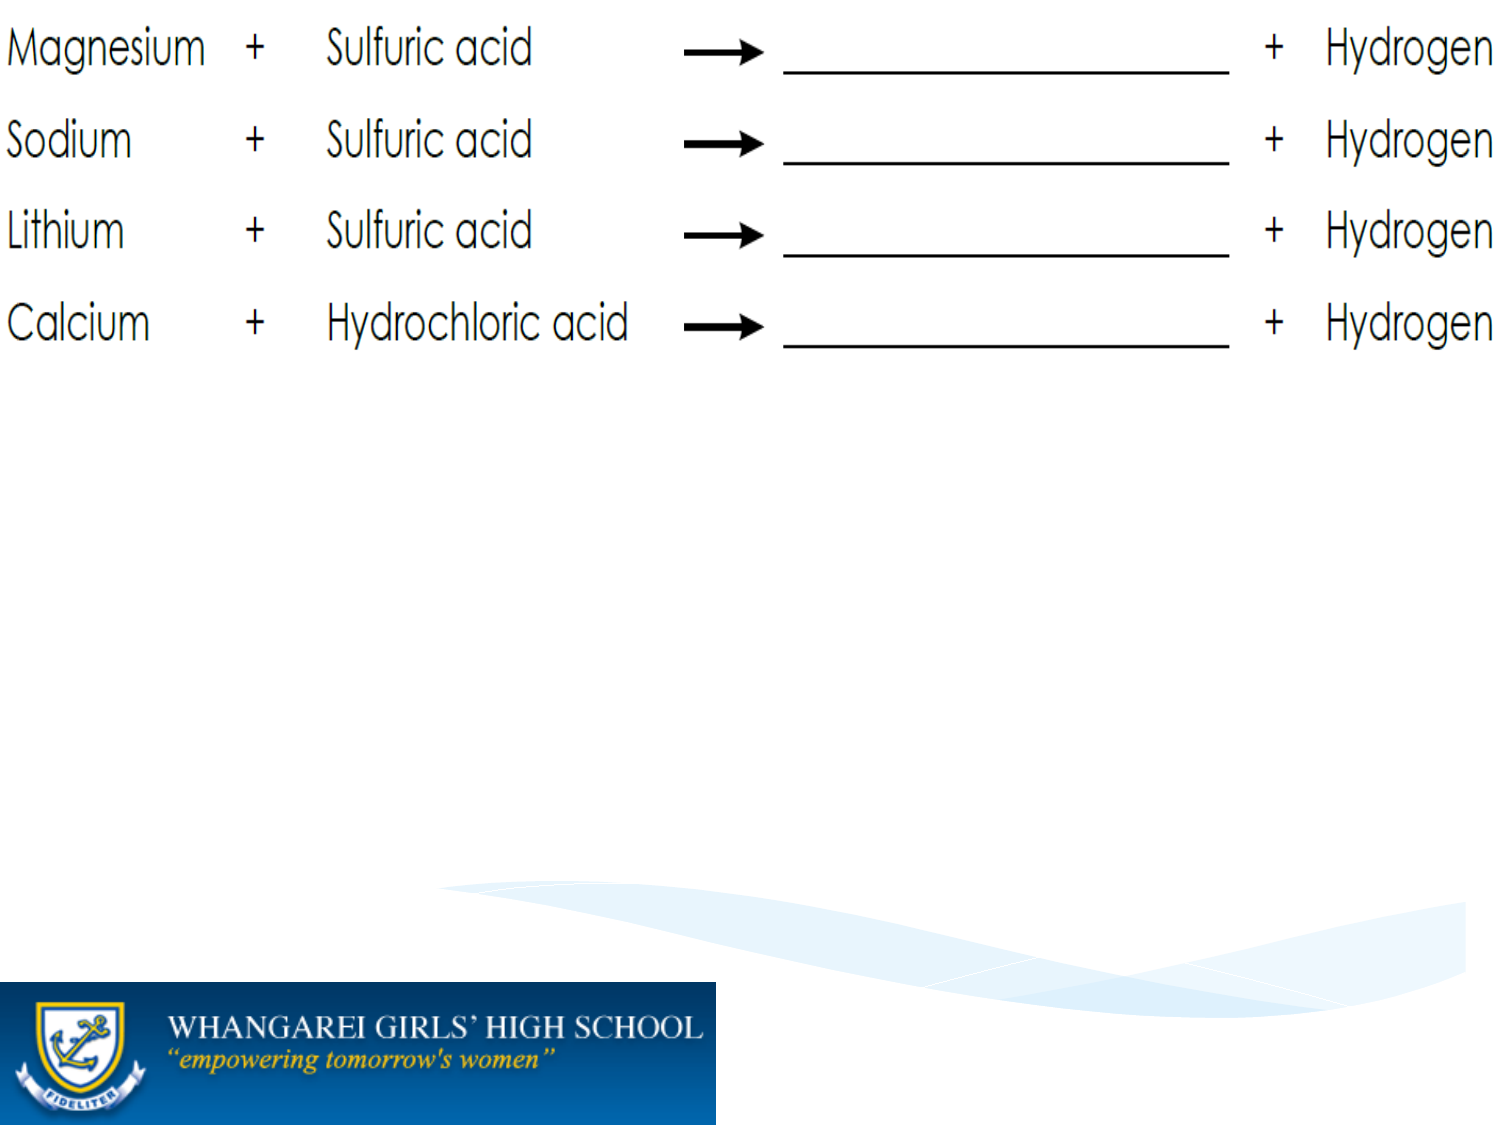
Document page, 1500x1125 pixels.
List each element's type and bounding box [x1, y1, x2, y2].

picture [0, 5, 1500, 363]
picture [0, 982, 716, 1125]
